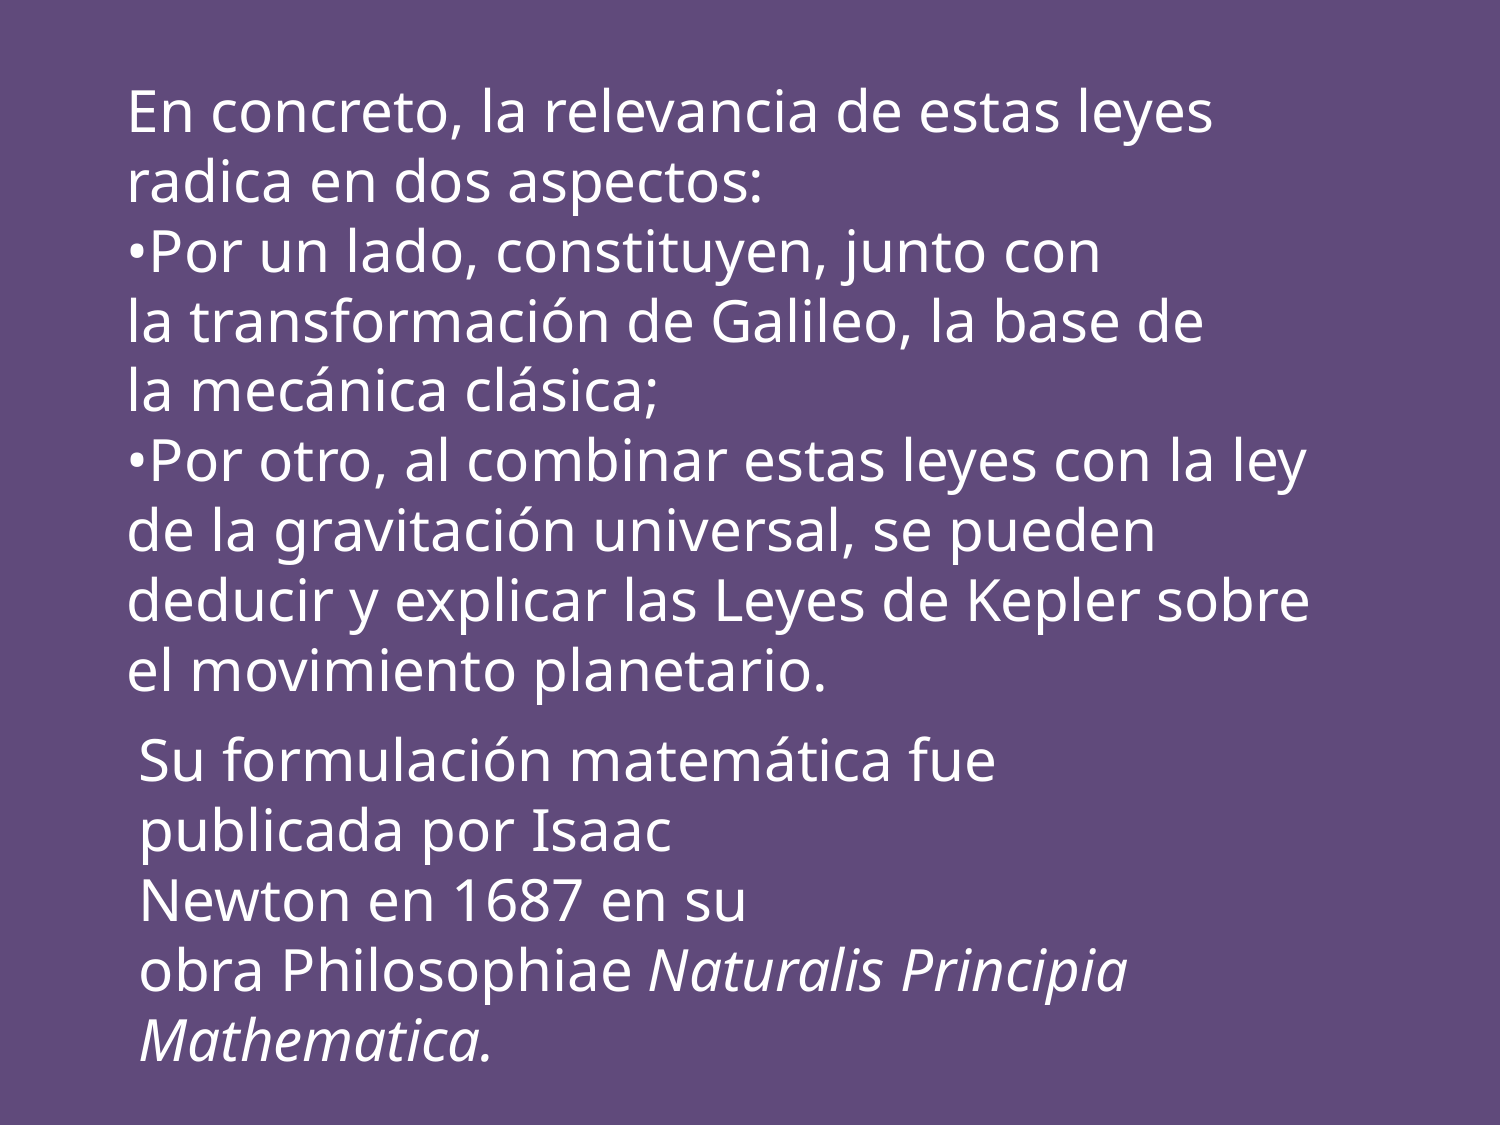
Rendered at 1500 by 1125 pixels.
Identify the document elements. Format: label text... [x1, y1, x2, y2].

text_box Su formulación matemática fue publicada por Isaac Newton en 1687 en su obra Philosophiae Naturalis Principia Mathematica. [123, 716, 1258, 1081]
text_box En concreto, la relevancia de estas leyes radica en dos aspectos: •Por un lado, constituyen, junto con la transformación de Galileo, la base de la mecánica clásica; •Por otro, al combinar estas leyes con la ley de la gravitación universal, se pueden deducir y explicar las Leyes de Kepler sobre el movimiento planetario. [112, 66, 1353, 781]
